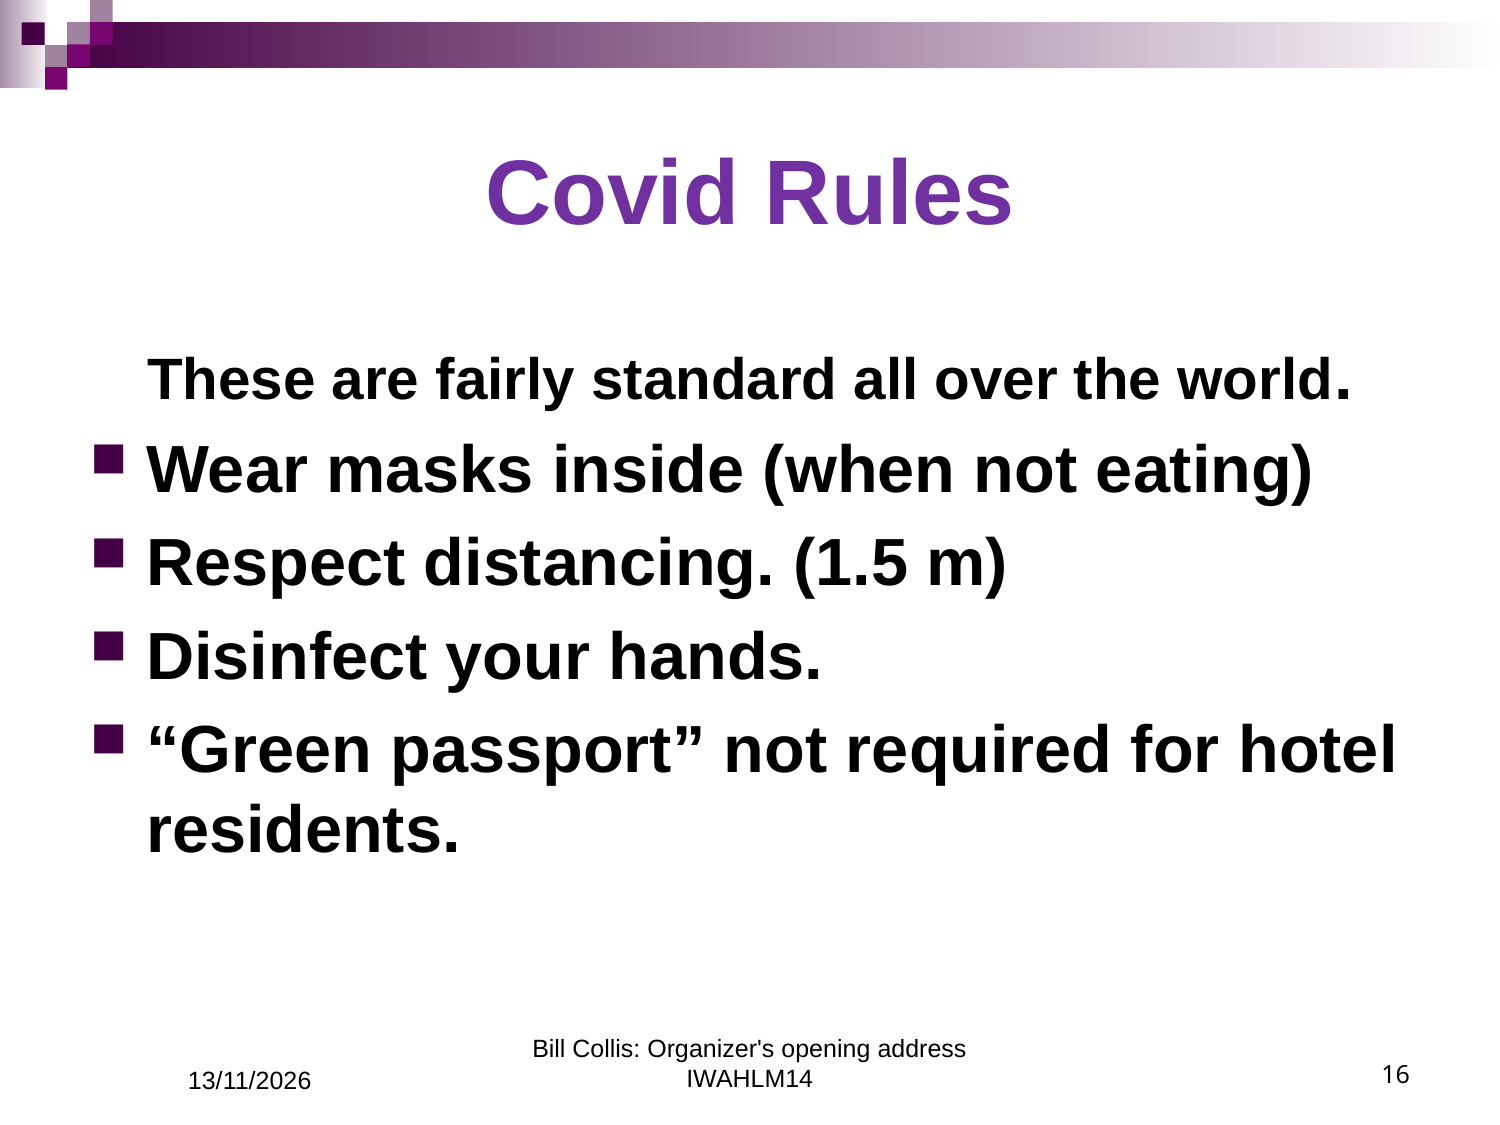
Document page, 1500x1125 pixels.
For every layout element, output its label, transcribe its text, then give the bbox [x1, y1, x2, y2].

title Covid Rules [75, 75, 1425, 300]
list These are fairly standard all over the world. Wear masks inside (when not eating) Respect distancing. (1.5 m) Disinfect your hands. “Green passport” not required for hotel residents. [75, 324, 1425, 963]
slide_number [75, 1024, 425, 1103]
footer Bill Collis: Organizer's opening address IWAHLM14 [512, 1025, 988, 1100]
slide_number 16 [1074, 1025, 1425, 1100]
